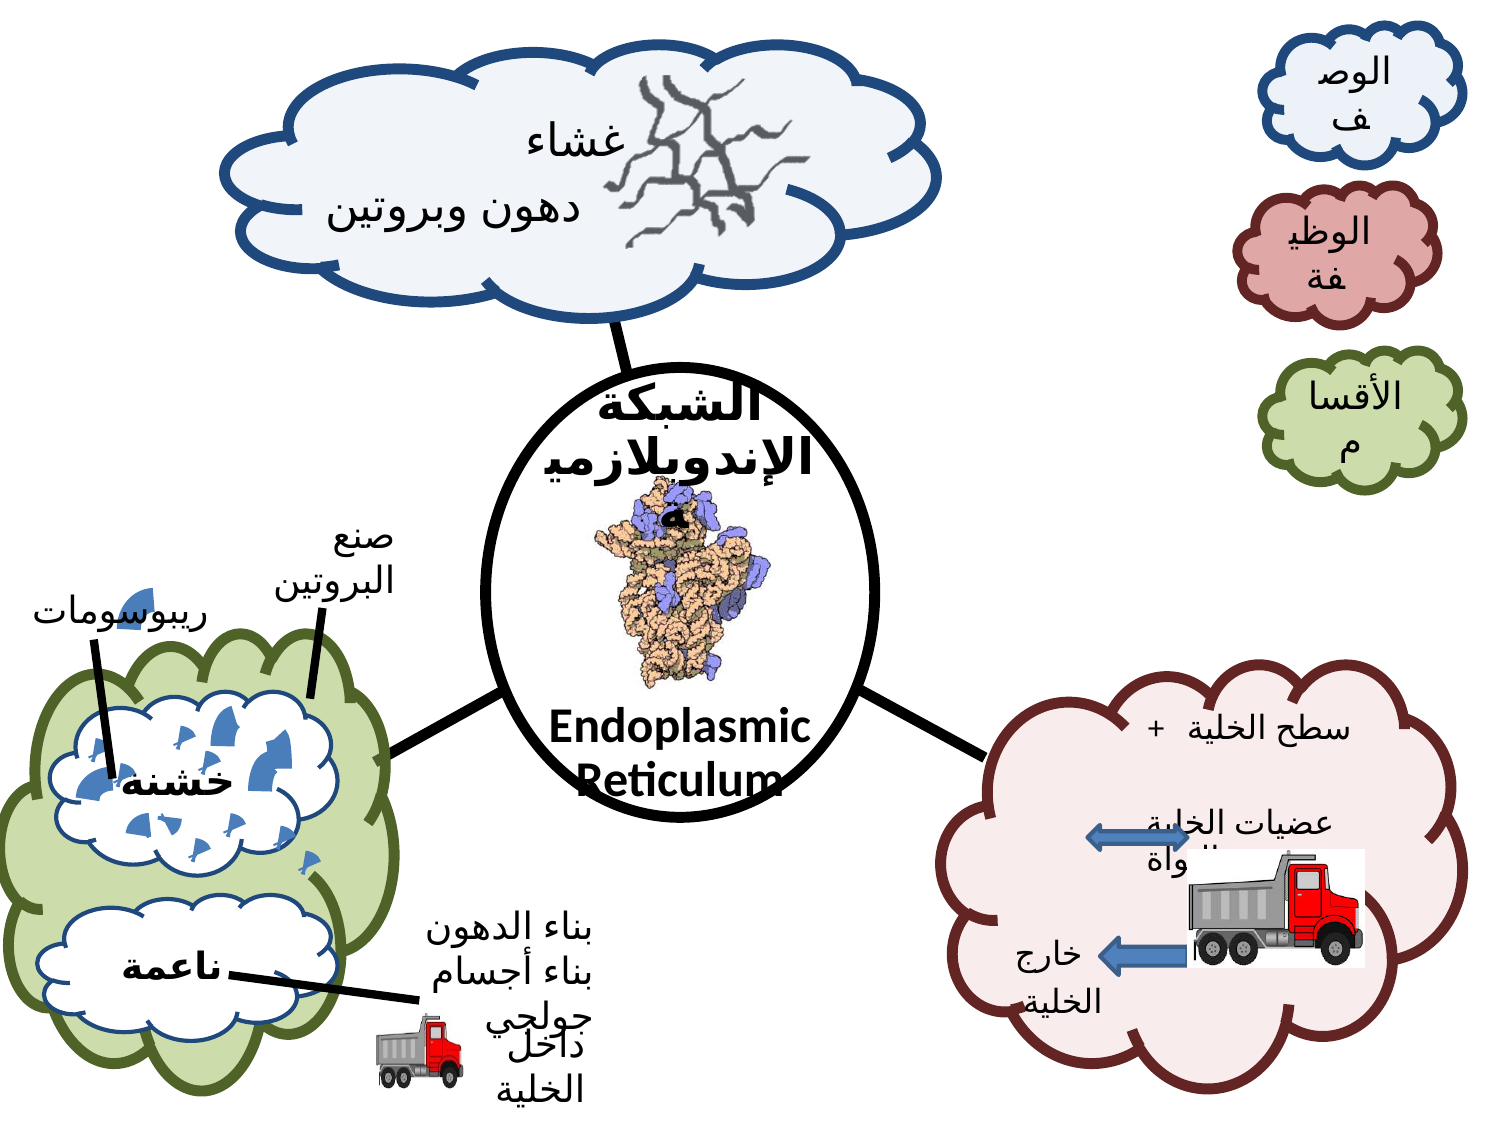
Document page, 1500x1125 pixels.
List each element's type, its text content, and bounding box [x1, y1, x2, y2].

picture [1187, 849, 1365, 968]
text_box الوصف [1332, 23, 1438, 33]
picture [374, 1012, 464, 1090]
text_box داخل الخلية [463, 1095, 600, 1118]
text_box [228, 974, 420, 1001]
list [0, 35, 1463, 1088]
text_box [93, 639, 113, 779]
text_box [309, 609, 323, 699]
